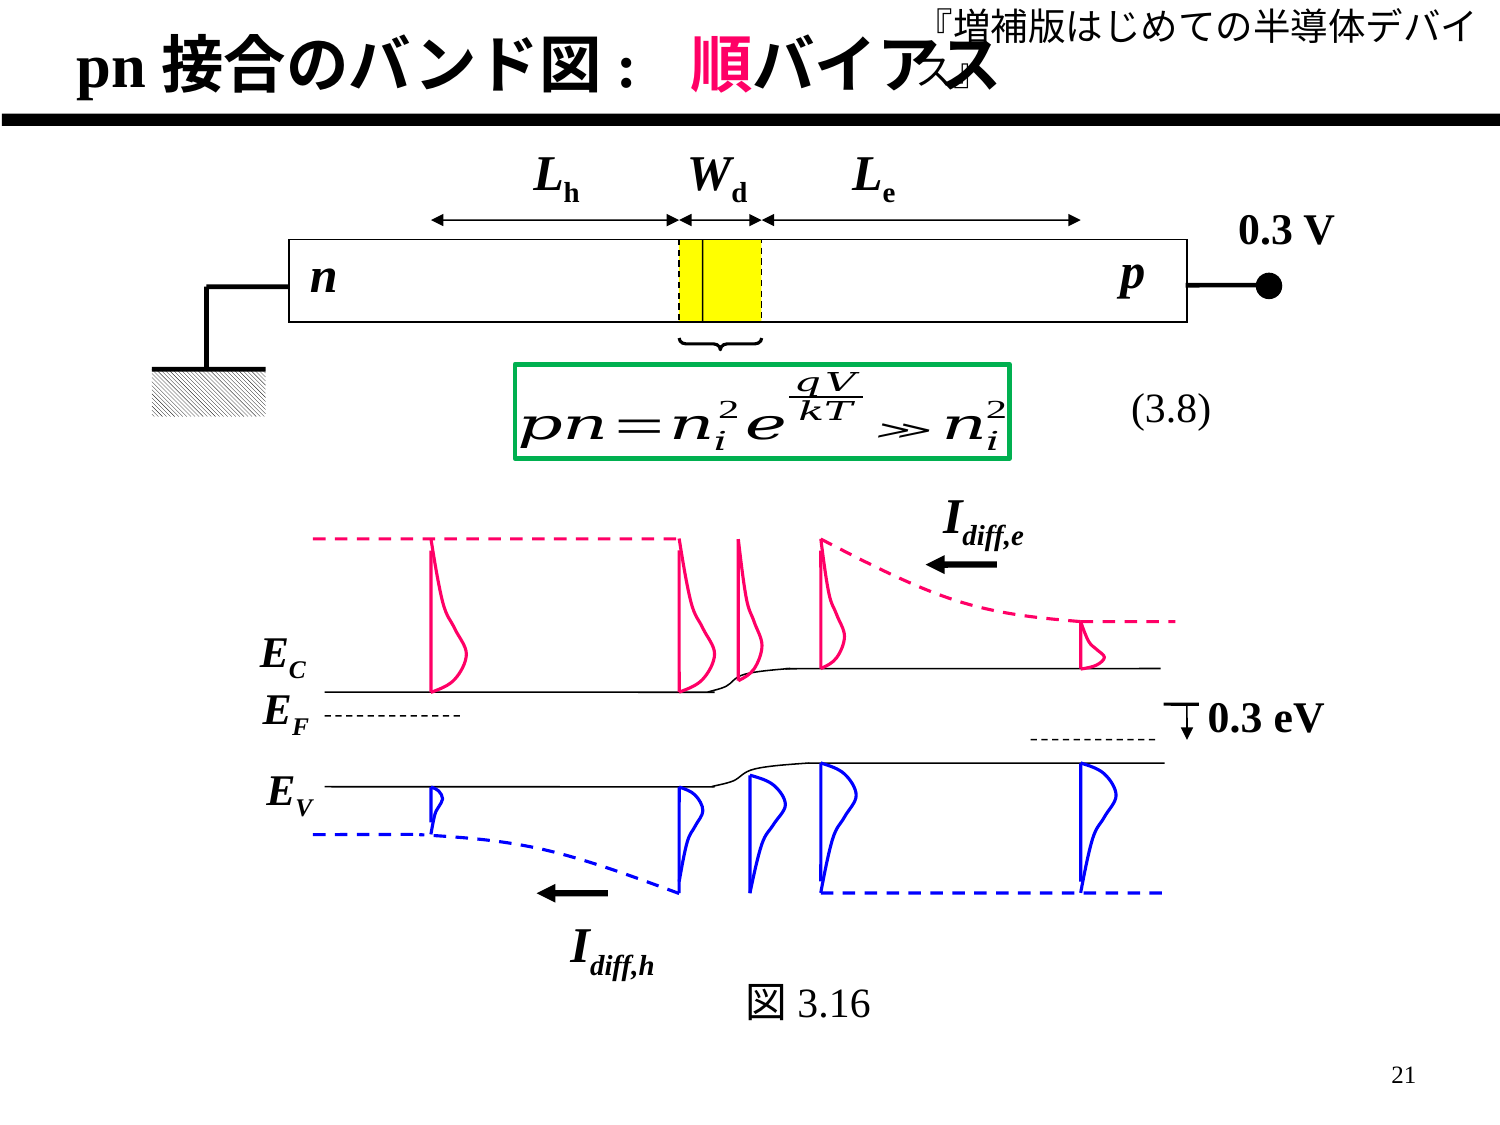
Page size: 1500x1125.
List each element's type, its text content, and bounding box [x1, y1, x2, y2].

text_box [312, 538, 715, 693]
text_box 図3.16 [730, 968, 911, 1034]
text_box [679, 338, 762, 350]
text_box 『増補版はじめての半導体デバイス』 [900, 0, 1500, 101]
text_box [761, 213, 1081, 227]
text_box [289, 239, 702, 323]
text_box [738, 538, 763, 681]
text_box [151, 370, 266, 417]
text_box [820, 475, 1176, 670]
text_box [749, 774, 786, 894]
text_box n [295, 235, 353, 311]
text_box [241, 615, 1165, 823]
text_box [430, 213, 680, 227]
text_box [679, 216, 761, 227]
text_box Wd [672, 132, 763, 216]
text_box [1256, 273, 1282, 299]
text_box [703, 239, 1187, 323]
text_box Lh [518, 132, 595, 216]
text_box 0.3 V [1222, 192, 1351, 261]
title pn接合のバンド図: 順バイアス [76, 0, 1500, 102]
text_box Le [837, 132, 911, 216]
text_box p [1105, 231, 1161, 306]
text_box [1163, 680, 1341, 750]
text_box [820, 762, 1164, 894]
text_box (3.8) [1116, 373, 1227, 439]
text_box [312, 786, 704, 981]
